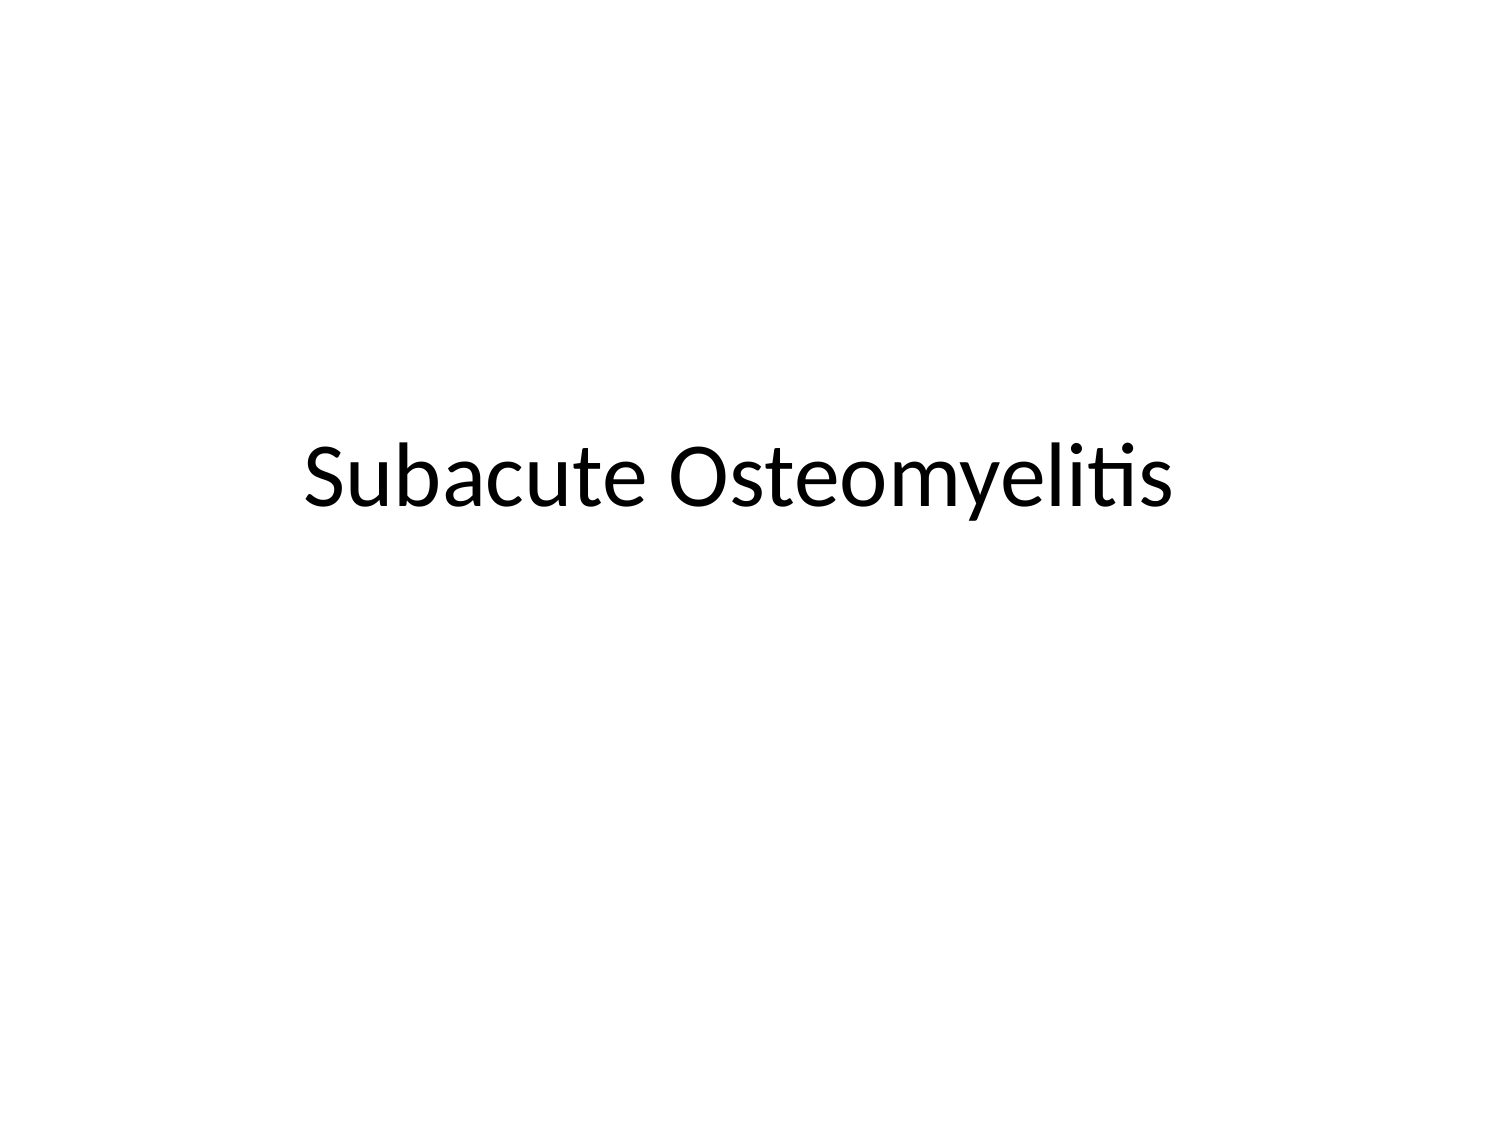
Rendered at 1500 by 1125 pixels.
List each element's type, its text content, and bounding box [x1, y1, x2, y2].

title Subacute Osteomyelitis [112, 349, 1388, 591]
